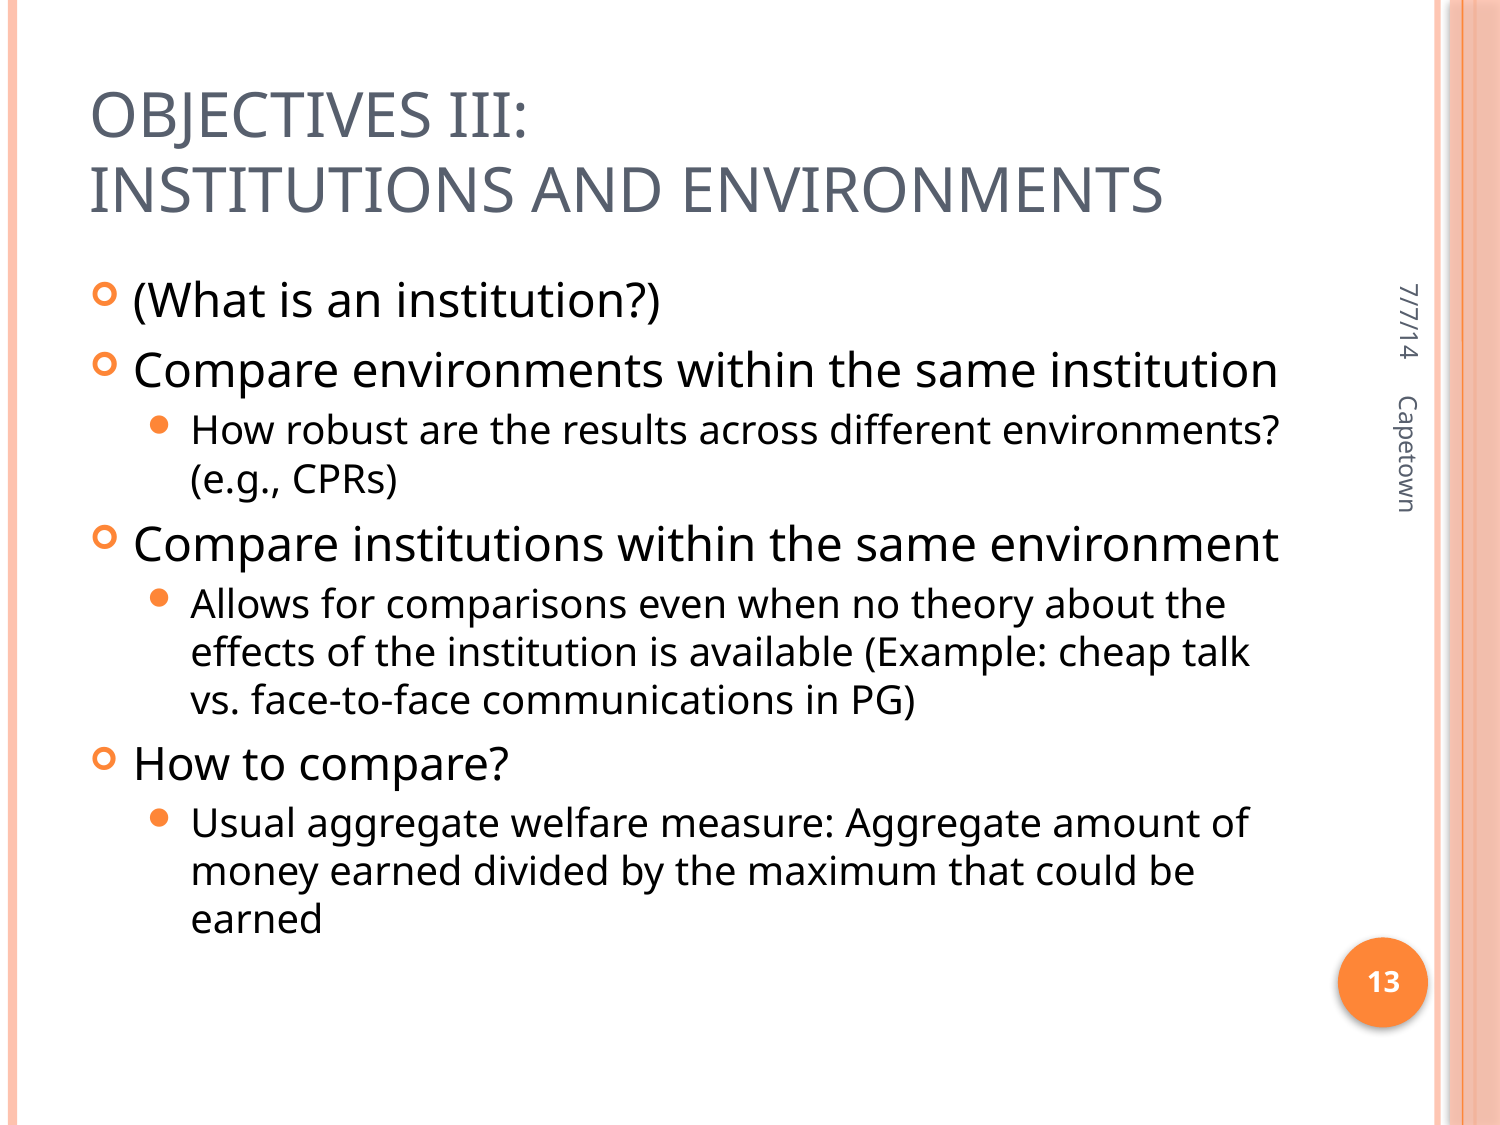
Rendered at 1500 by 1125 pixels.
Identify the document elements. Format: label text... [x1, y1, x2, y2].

list (What is an institution?) Compare environments within the same institution How robust are the results across different environments? (e.g., CPRs) Compare institutions within the same environment Allows for comparisons even when no theory about the effects of the institution is available (Example: cheap talk vs. face-to-face communications in PG) How to compare? Usual aggregate welfare measure: Aggregate amount of money earned divided by the maximum that could be earned [75, 262, 1300, 1062]
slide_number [1378, 43, 1442, 374]
slide_number 13 [1333, 940, 1434, 1027]
footer Capetown [1379, 380, 1440, 906]
title Objectives III: Institutions and environments [75, 45, 1300, 233]
